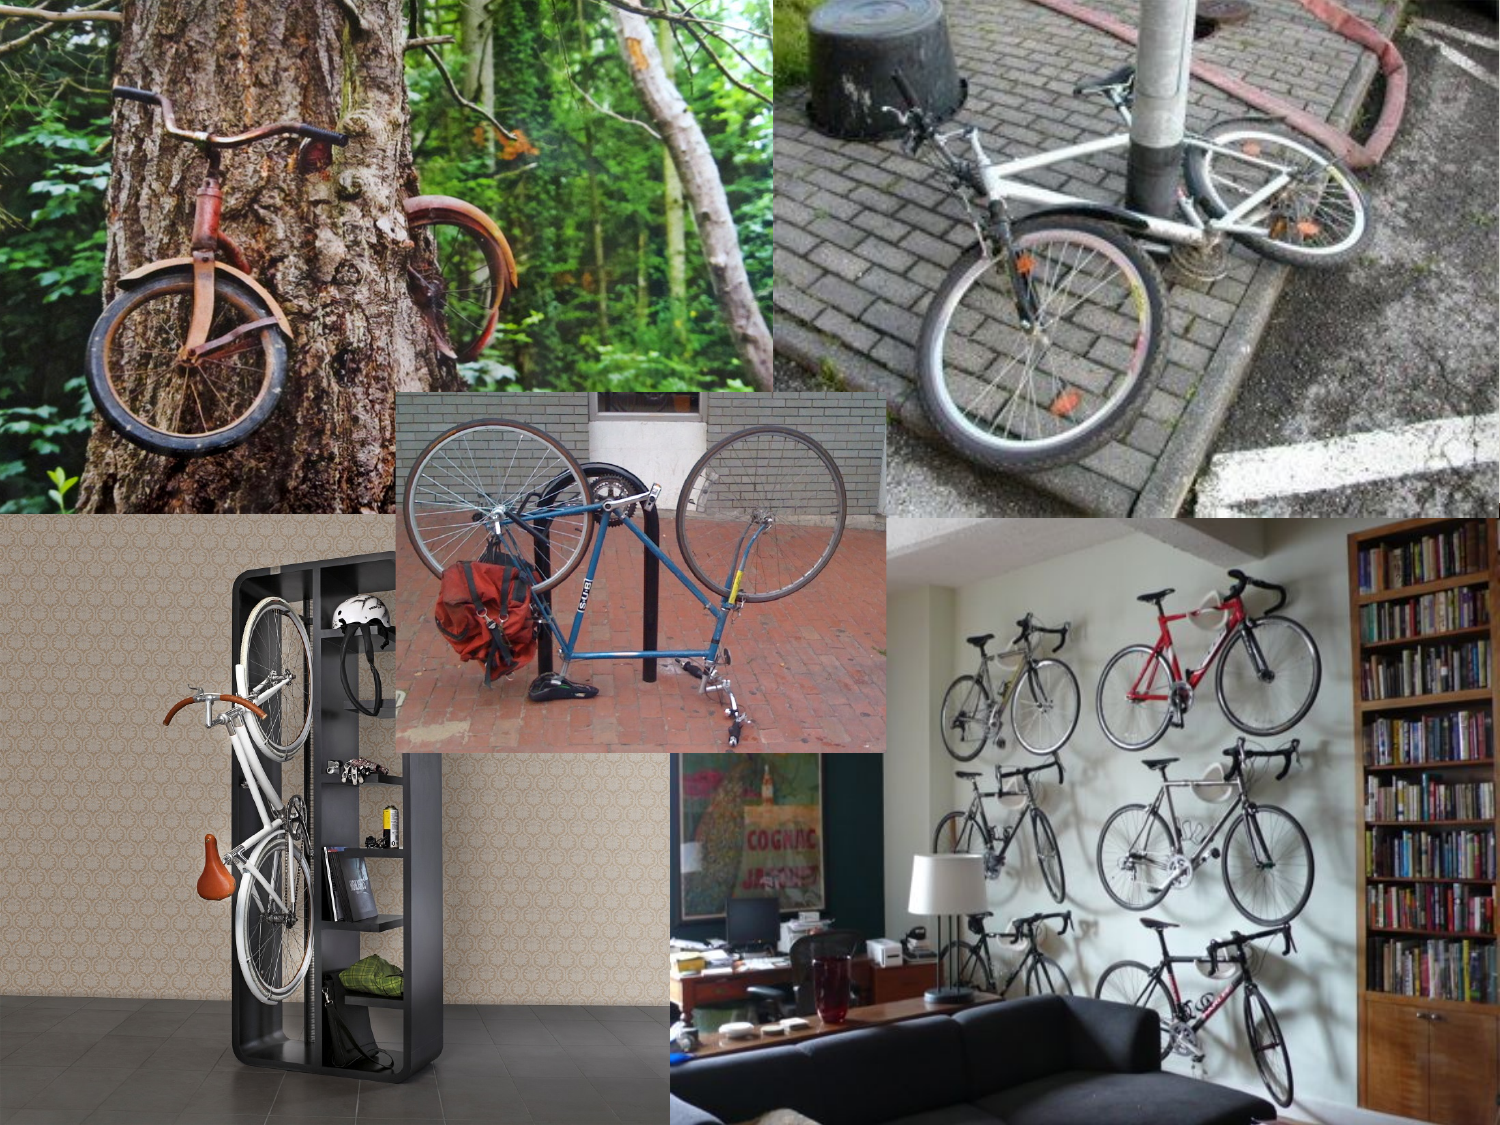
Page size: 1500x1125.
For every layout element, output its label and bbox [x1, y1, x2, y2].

list [0, 0, 770, 514]
picture [0, 0, 1500, 1125]
